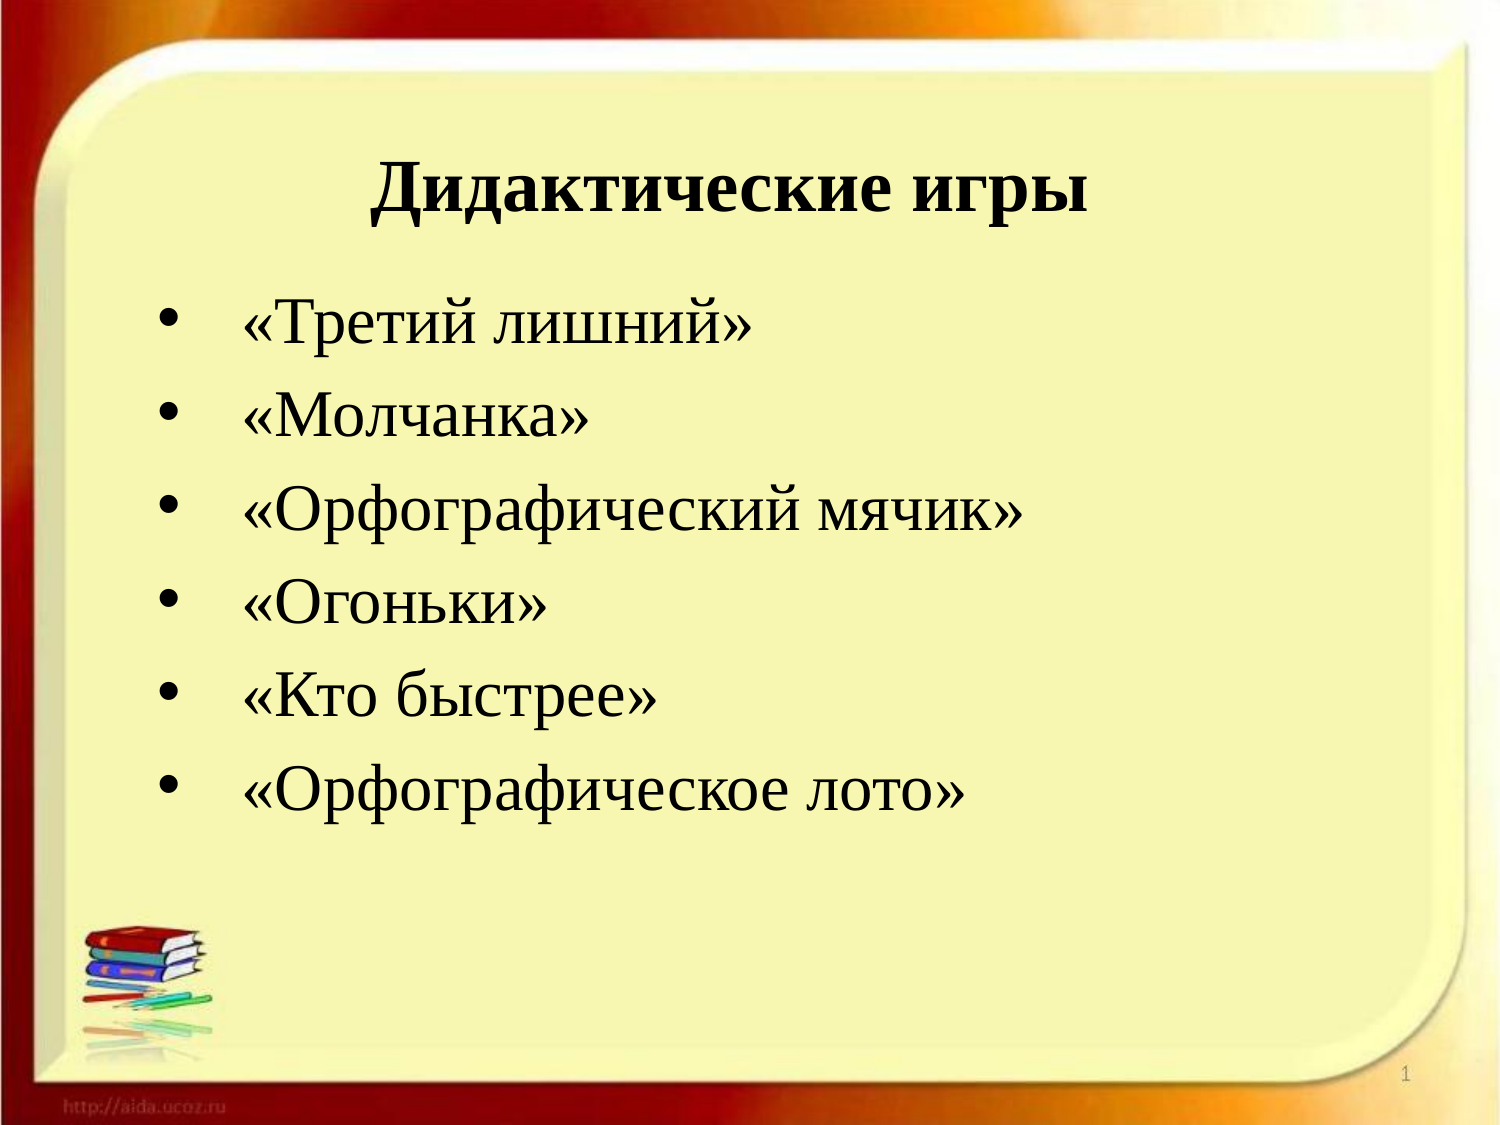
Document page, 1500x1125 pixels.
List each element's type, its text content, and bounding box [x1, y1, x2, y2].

text_box Дидактические игры [355, 128, 1105, 234]
text_box «Третий лишний» «Молчанка» «Орфографический мячик» «Огоньки» «Кто быстрее» «Орфографическое лото» [128, 269, 1359, 1057]
picture [0, 0, 1500, 1125]
